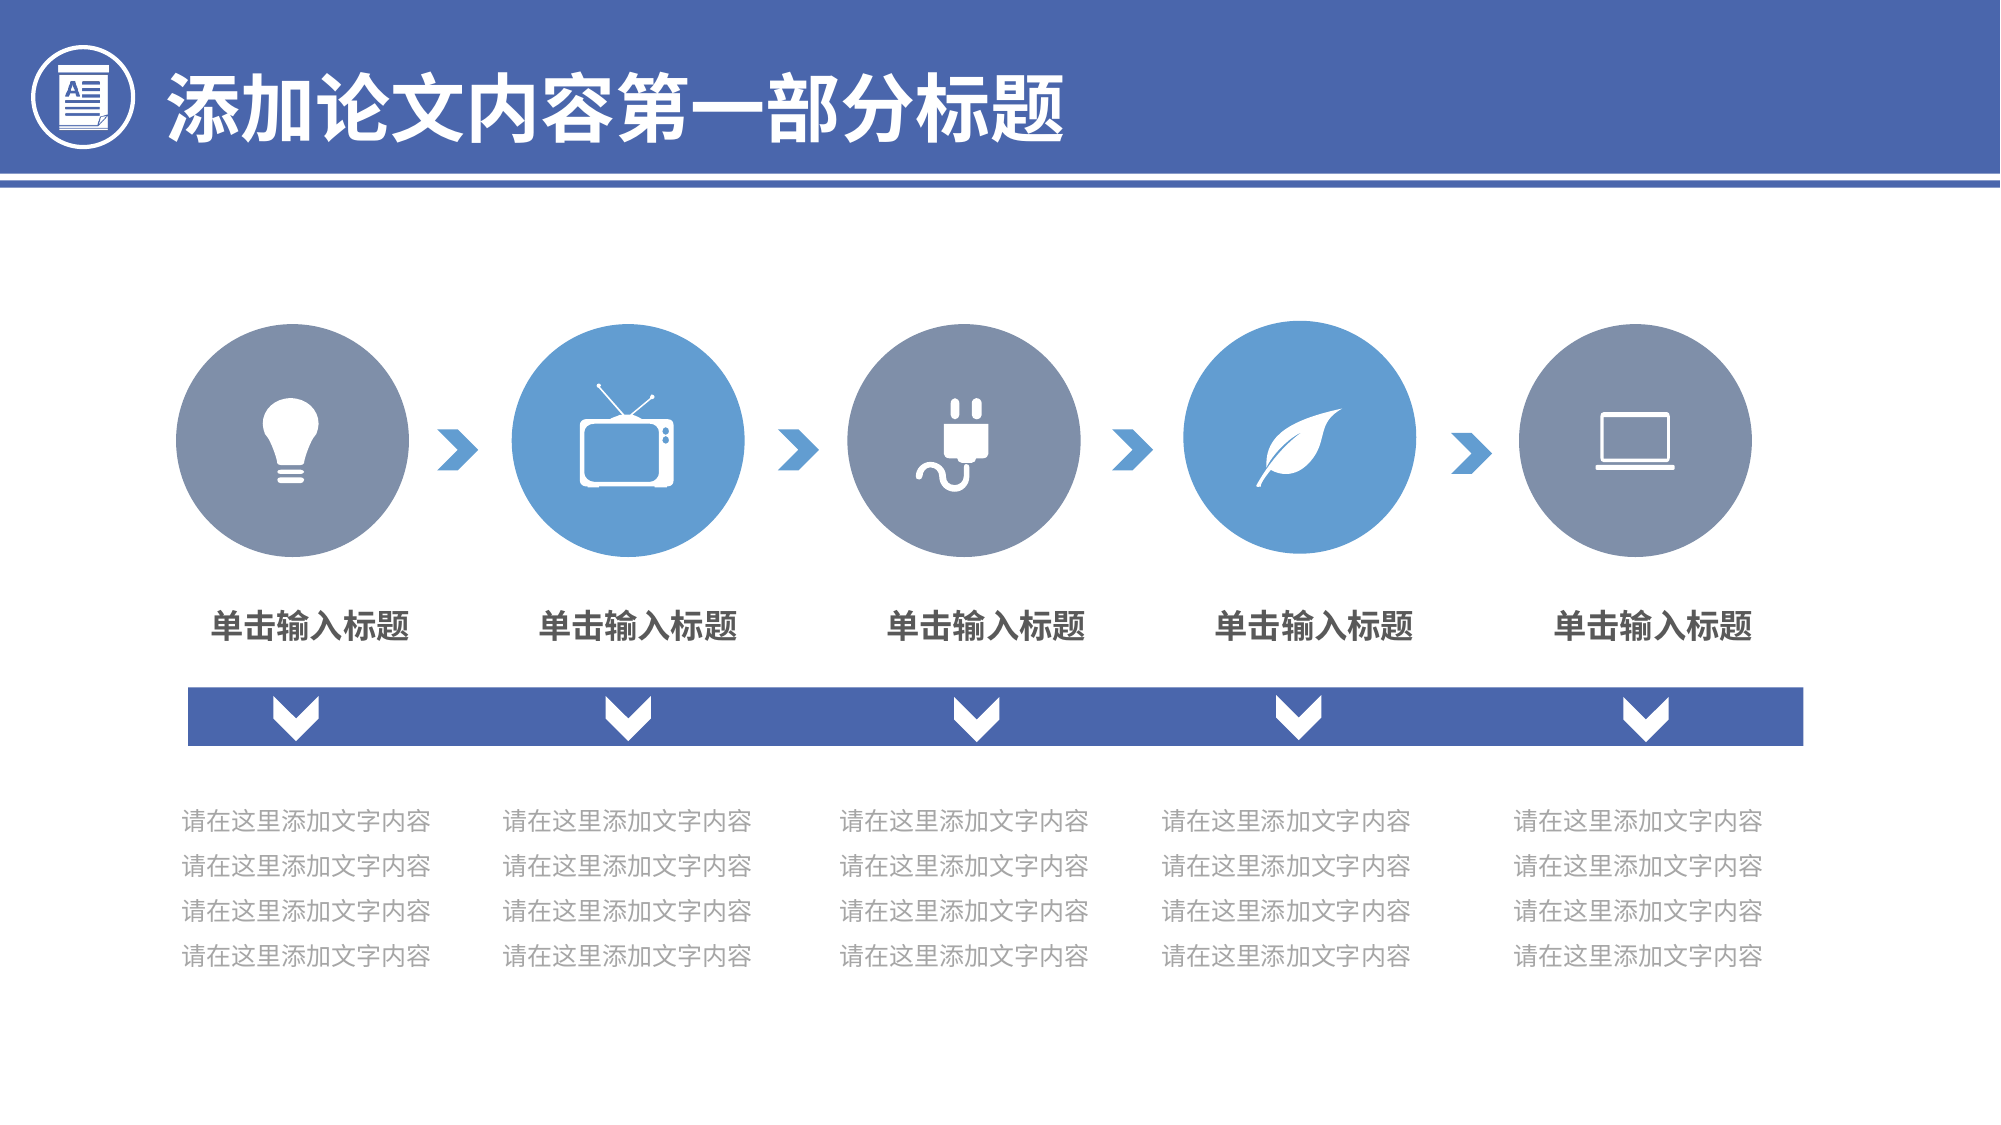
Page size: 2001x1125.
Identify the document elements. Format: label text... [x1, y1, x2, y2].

text_box 单击输入标题 [1538, 597, 1878, 653]
text_box [0, 0, 2000, 175]
text_box [0, 179, 2000, 189]
text_box 请在这里添加文字内容请在这里添加文字内容请在这里添加文字内容请在这里添加文字内容 [1498, 783, 1804, 914]
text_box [188, 687, 1804, 746]
text_box 单击输入标题 [523, 597, 863, 653]
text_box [915, 398, 989, 492]
text_box 请在这里添加文字内容请在这里添加文字内容请在这里添加文字内容请在这里添加文字内容 [166, 783, 471, 914]
text_box [1519, 324, 1752, 558]
text_box [579, 383, 674, 488]
text_box 单击输入标题 [195, 597, 523, 653]
text_box [176, 324, 409, 558]
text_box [1595, 412, 1675, 470]
text_box 请在这里添加文字内容请在这里添加文字内容请在这里添加文字内容请在这里添加文字内容 [487, 783, 793, 914]
text_box 单击输入标题 [1199, 597, 1538, 653]
text_box 添加论文内容第一部分标题 [150, 9, 1088, 160]
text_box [262, 398, 319, 484]
text_box 请在这里添加文字内容请在这里添加文字内容请在这里添加文字内容请在这里添加文字内容 [824, 783, 1130, 914]
text_box [511, 324, 745, 558]
text_box 单击输入标题 [871, 597, 1199, 653]
text_box [777, 429, 819, 471]
text_box [847, 324, 1081, 558]
text_box [1183, 320, 1417, 554]
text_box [33, 47, 134, 148]
text_box [1112, 429, 1154, 471]
text_box 请在这里添加文字内容请在这里添加文字内容请在这里添加文字内容请在这里添加文字内容 [1146, 783, 1451, 914]
text_box [437, 429, 479, 471]
text_box [1256, 408, 1343, 487]
text_box [1451, 432, 1493, 474]
